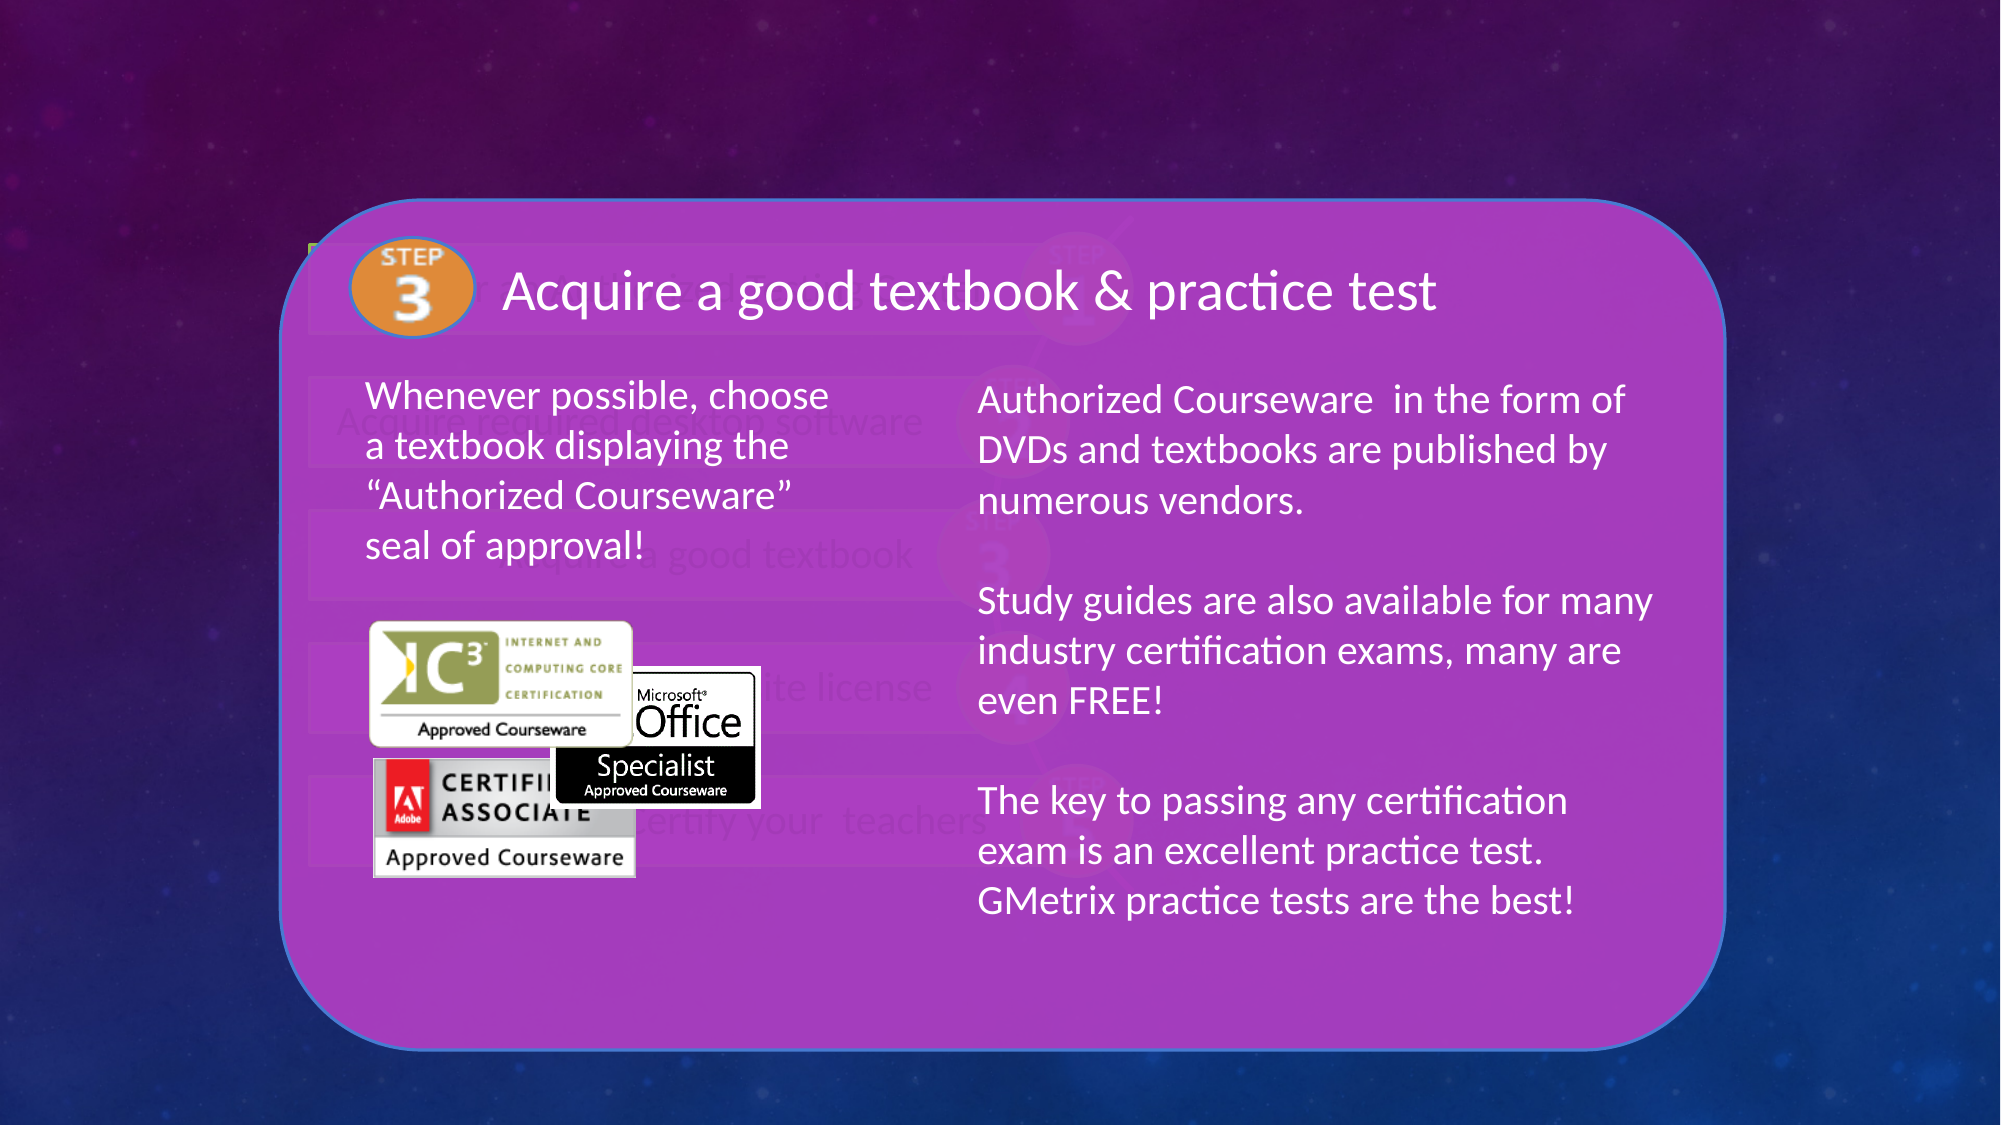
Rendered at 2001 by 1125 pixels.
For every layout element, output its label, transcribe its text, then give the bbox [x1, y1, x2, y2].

text_box Acquire a good textbook & practice test [1149, 244, 1650, 330]
text_box [409, 198, 1727, 1019]
picture [0, 0, 2001, 1125]
text_box Authorized Courseware in the form of DVDs and textbooks are published by numerous vendors. Study guides are also available for many industry certification exams, many are even FREE! The key to passing any certification exam is an excellent practice test. GMetrix practice tests are the best! [962, 364, 1675, 1030]
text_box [299, 199, 1144, 910]
text_box [278, 279, 1659, 1052]
